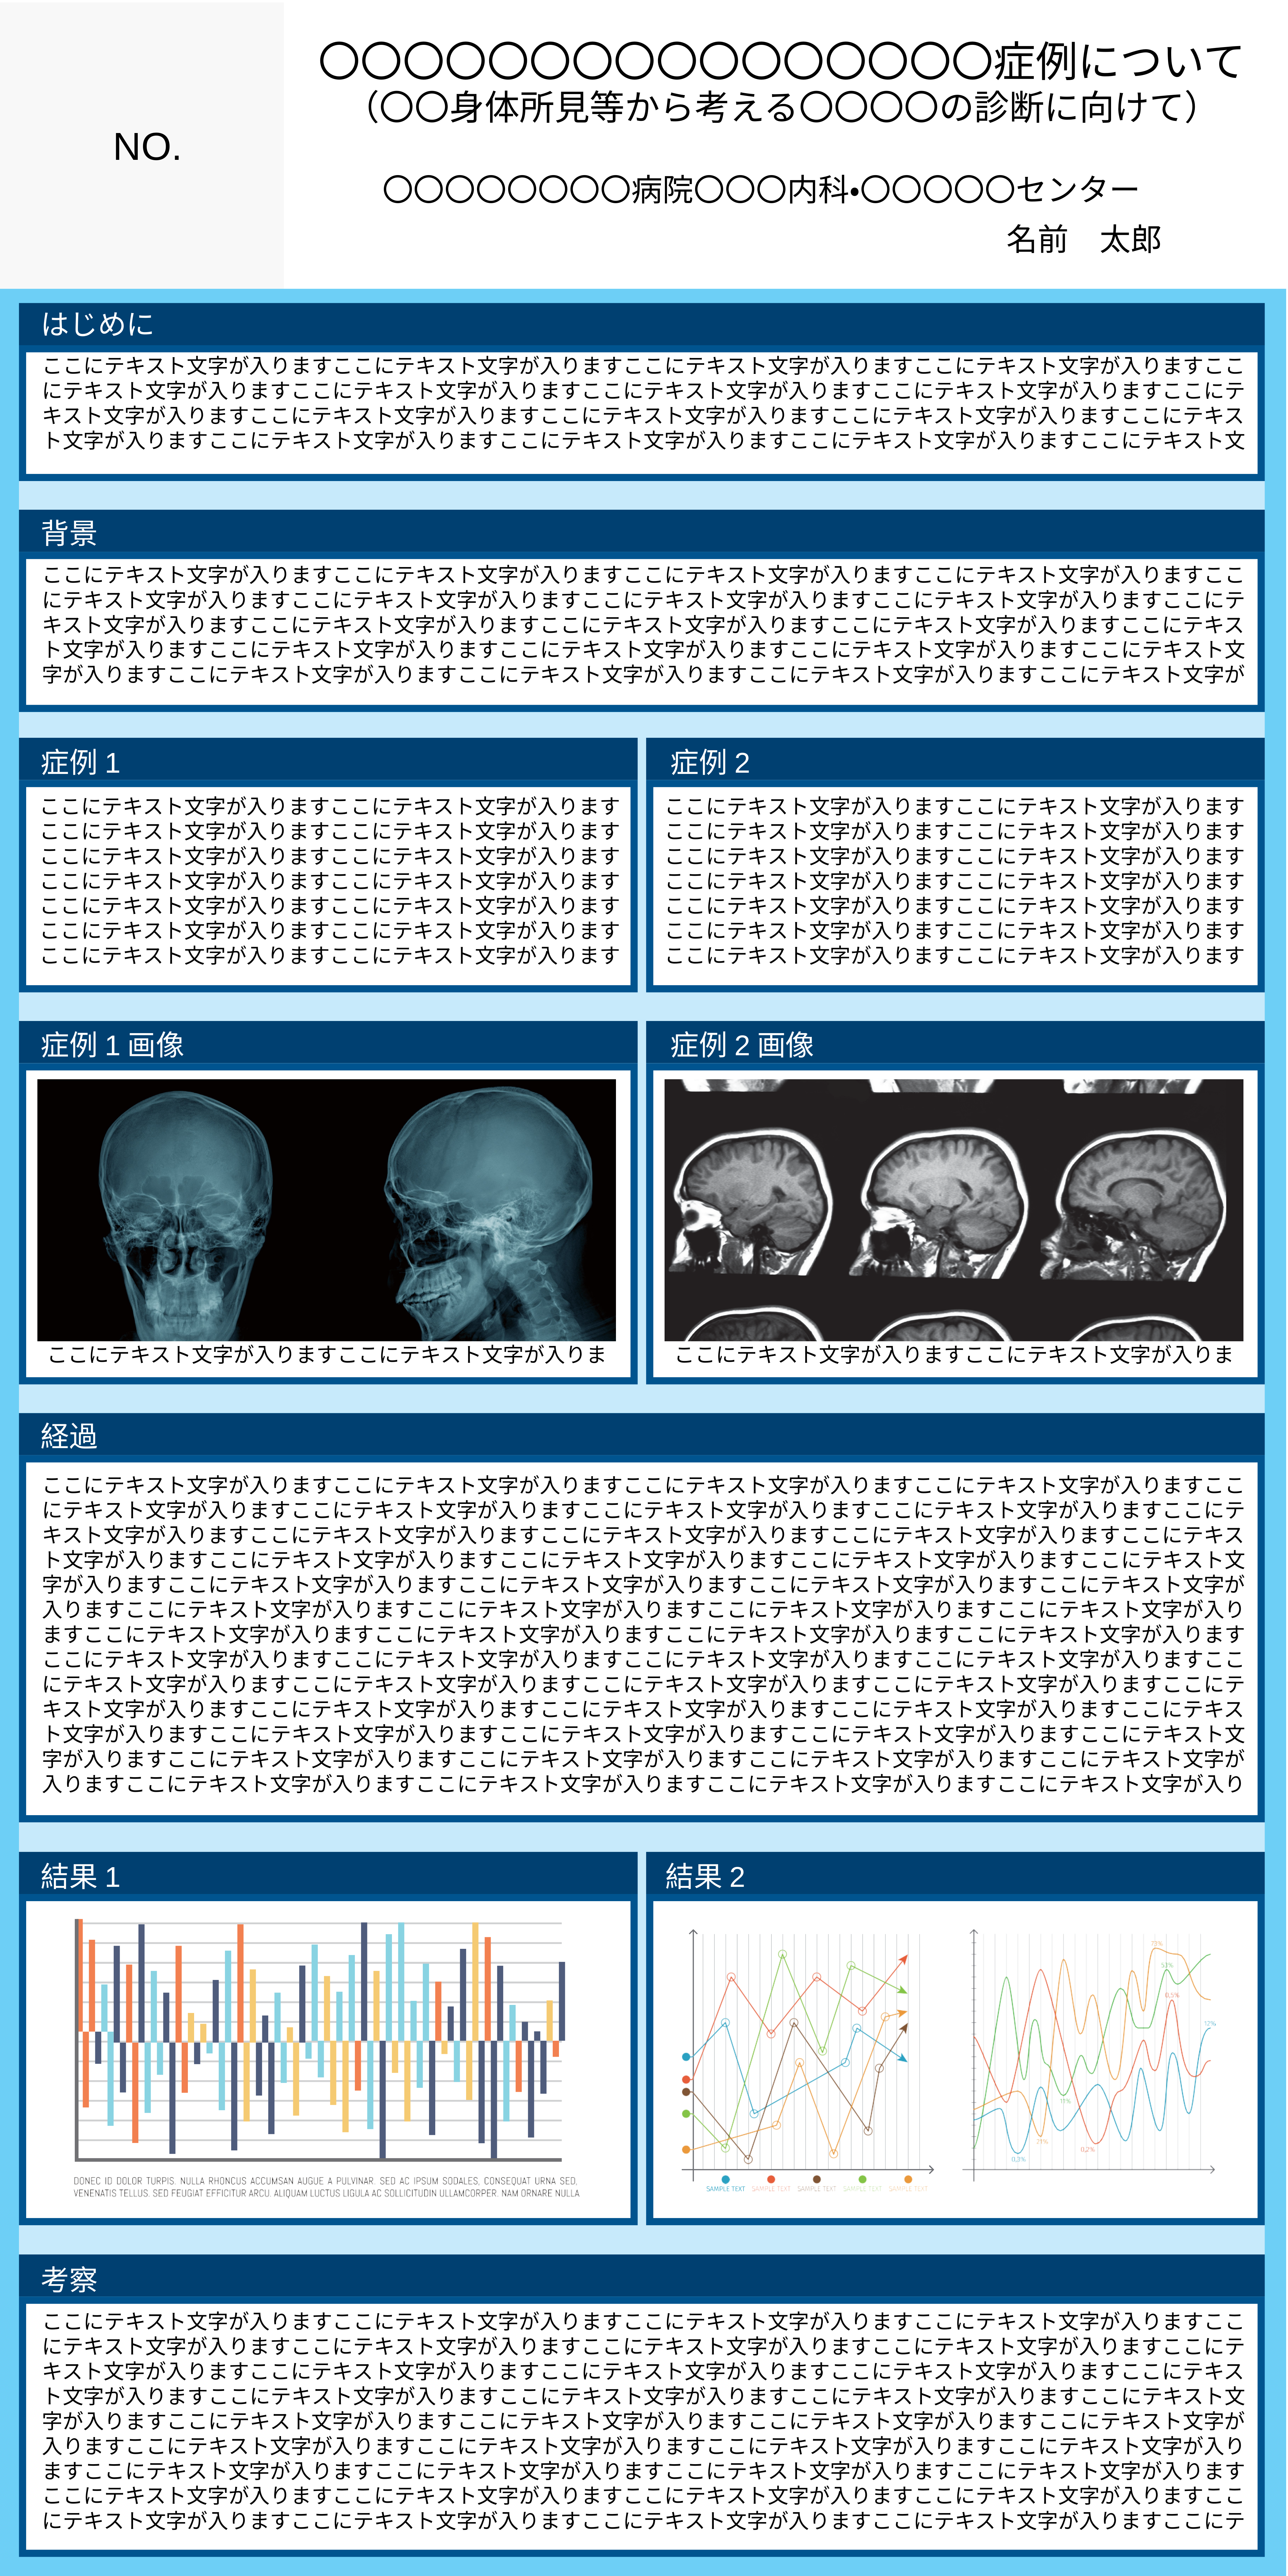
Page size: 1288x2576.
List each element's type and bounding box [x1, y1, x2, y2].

text_box [0, 2, 1286, 2576]
